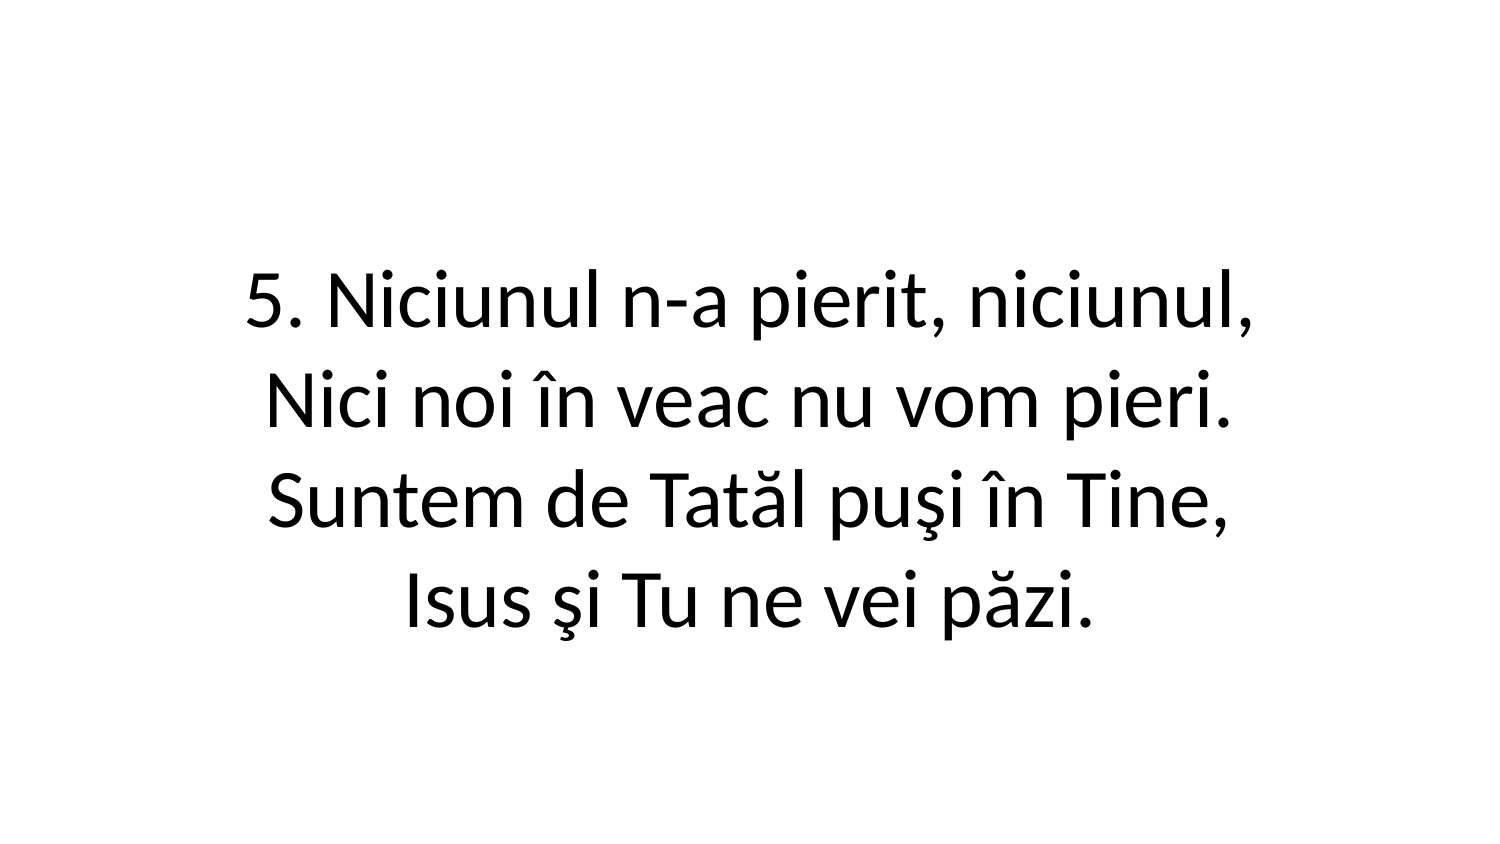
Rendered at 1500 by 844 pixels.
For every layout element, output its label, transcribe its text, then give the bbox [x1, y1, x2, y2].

text_box 5. Niciunul n-a pierit, niciunul, Nici noi în veac nu vom pieri. Suntem de Tatăl puşi în Tine, Isus şi Tu ne vei păzi. [228, 192, 1272, 652]
